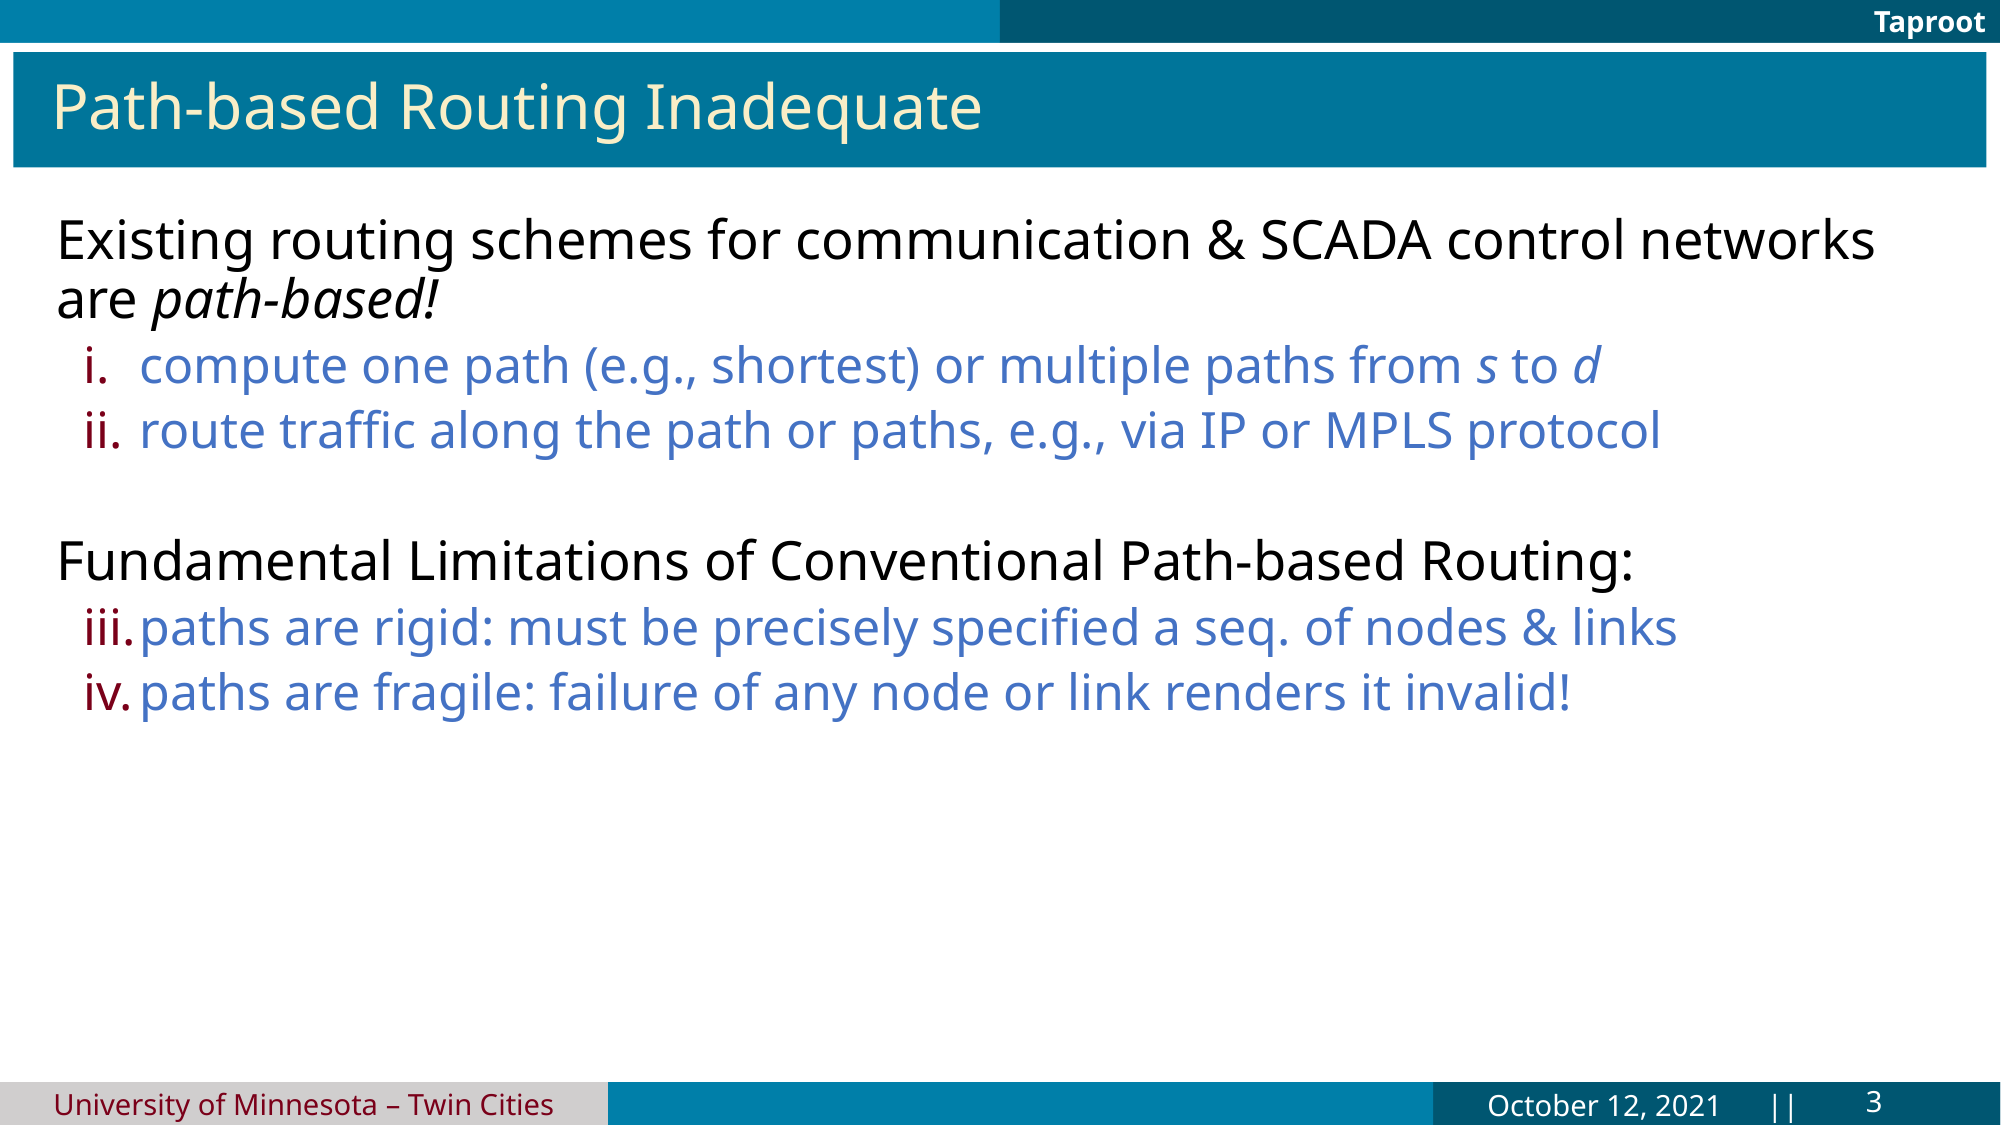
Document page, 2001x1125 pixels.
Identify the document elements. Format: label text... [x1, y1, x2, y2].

list Existing routing schemes for communication & SCADA control networks are path-based! compute one path (e.g., shortest) or multiple paths from s to d route traffic along the path or paths, e.g., via IP or MPLS protocol Fundamental Limitations of Conventional Path-based Routing: paths are rigid: must be precisely specified a seq. of nodes & links paths are fragile: failure of any node or link renders it invalid! [41, 205, 1936, 1005]
title Path-based Routing Inadequate [13, 52, 1987, 168]
